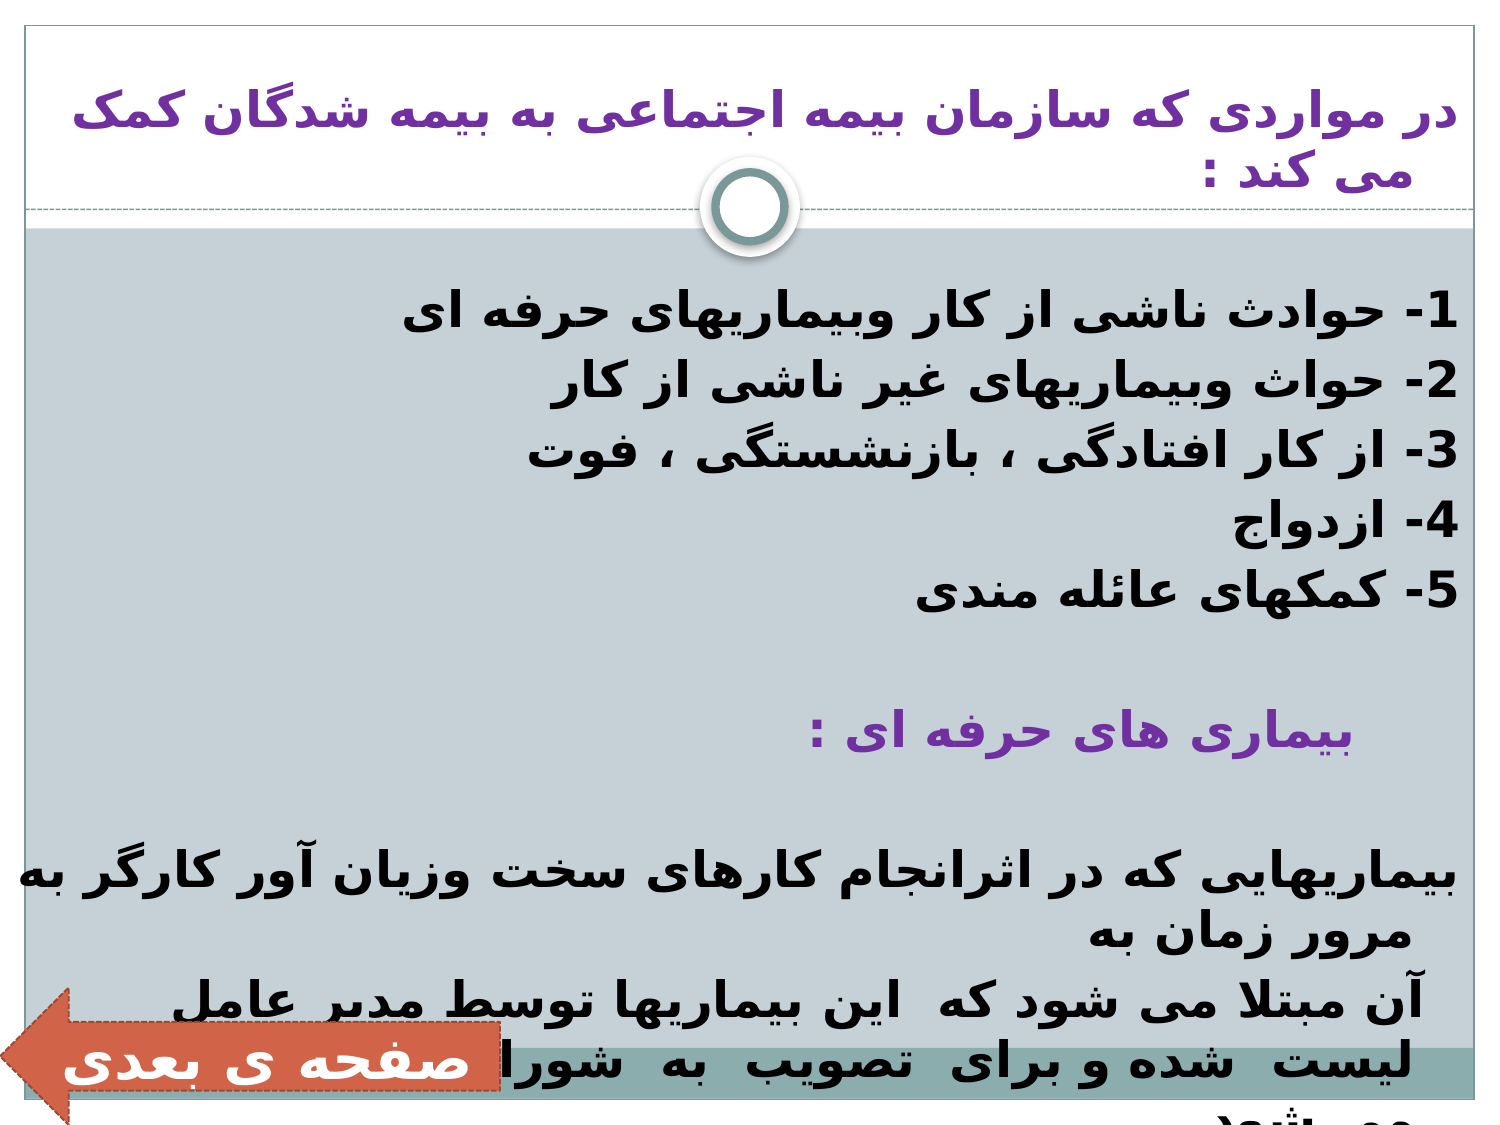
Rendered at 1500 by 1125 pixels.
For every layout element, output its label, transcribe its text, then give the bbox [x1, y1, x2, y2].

list در مواردی که سازمان بیمه اجتماعی به بیمه شدگان کمک می کند : 1- حوادث ناشی از کار وبیماریهای حرفه ای 2- حواث وبیماریهای غیر ناشی از کار 3- از کار افتادگی ، بازنشستگی ، فوت 4- ازدواج 5- کمکهای عائله مندی بیماری های حرفه ای : بیماریهایی که در اثرانجام کارهای سخت وزیان آور کارگر به مرور زمان به آن مبتلا می شود که این بیماریها توسط مدیر عامل لیست شده و برای تصویب به شورای عالی فرستاده می شود . [0, 0, 1475, 1125]
text_box صفحه ی بعدی [0, 987, 501, 1125]
